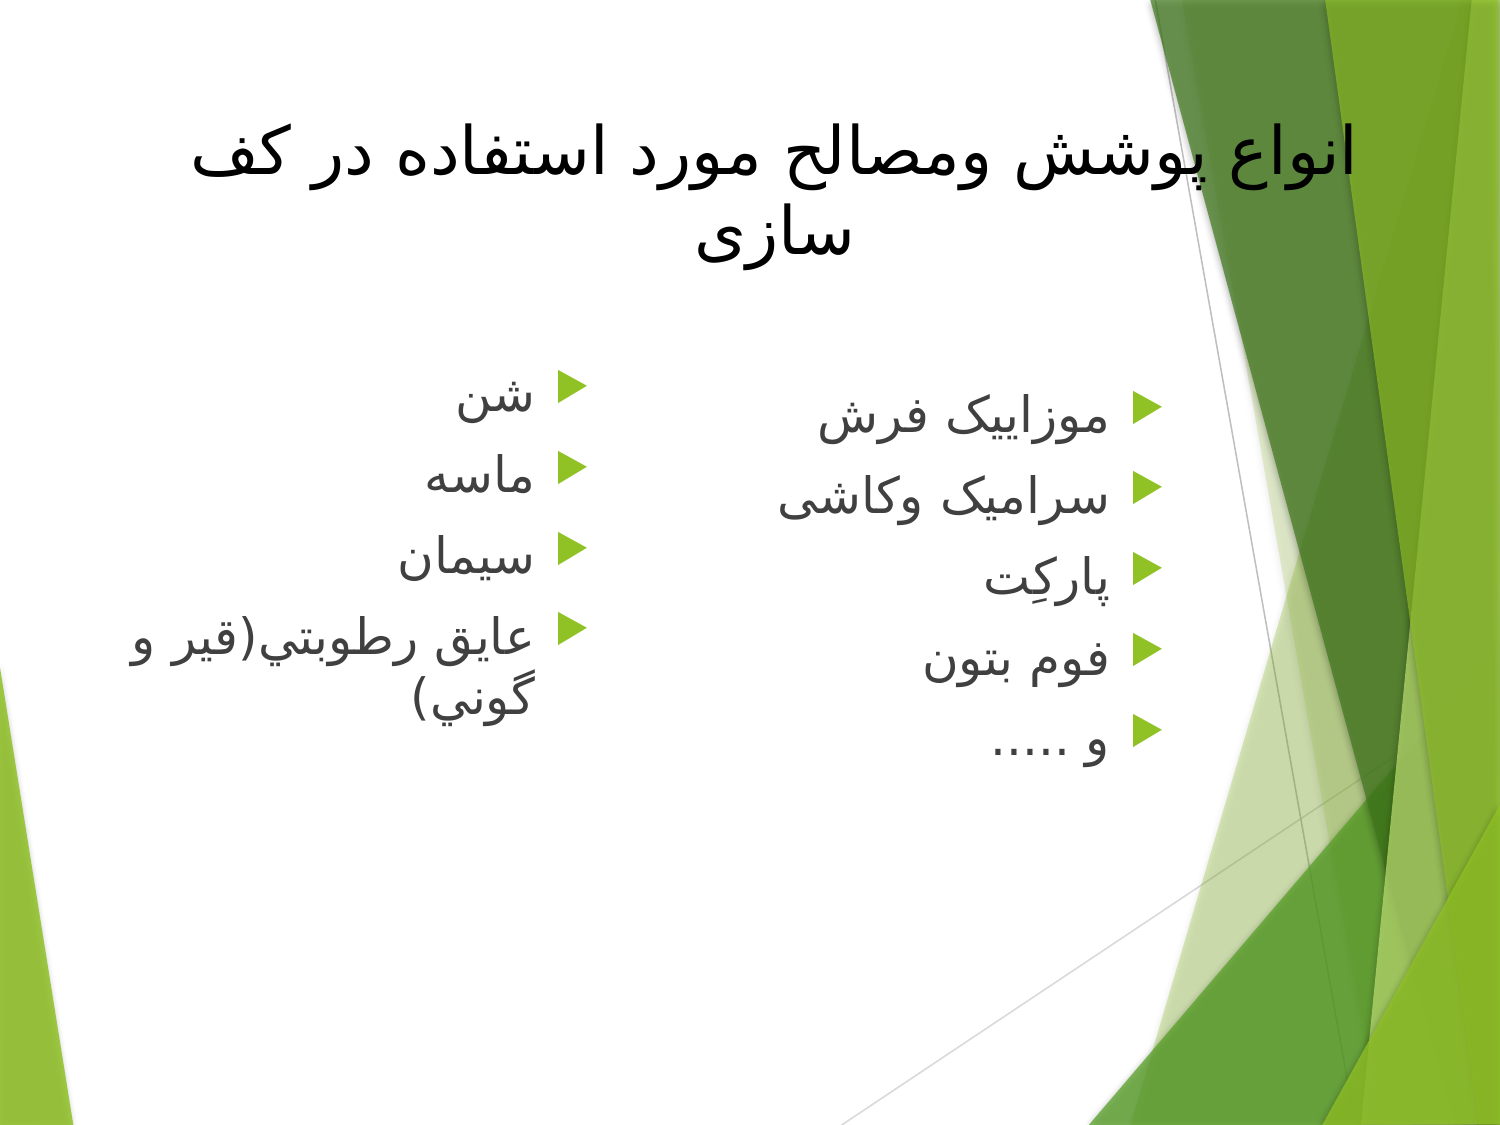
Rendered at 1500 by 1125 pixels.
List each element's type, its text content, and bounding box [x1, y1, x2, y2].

title انواع پوشش ومصالح مورد استفاده در کف سازی [99, 99, 1450, 317]
list شن ماسه سيمان عايق رطوبتي(قير و گوني) [99, 354, 607, 992]
list موزاییک فرش سرامیک وکاشی پارکِت فوم بتون و ..... [675, 375, 1182, 1012]
